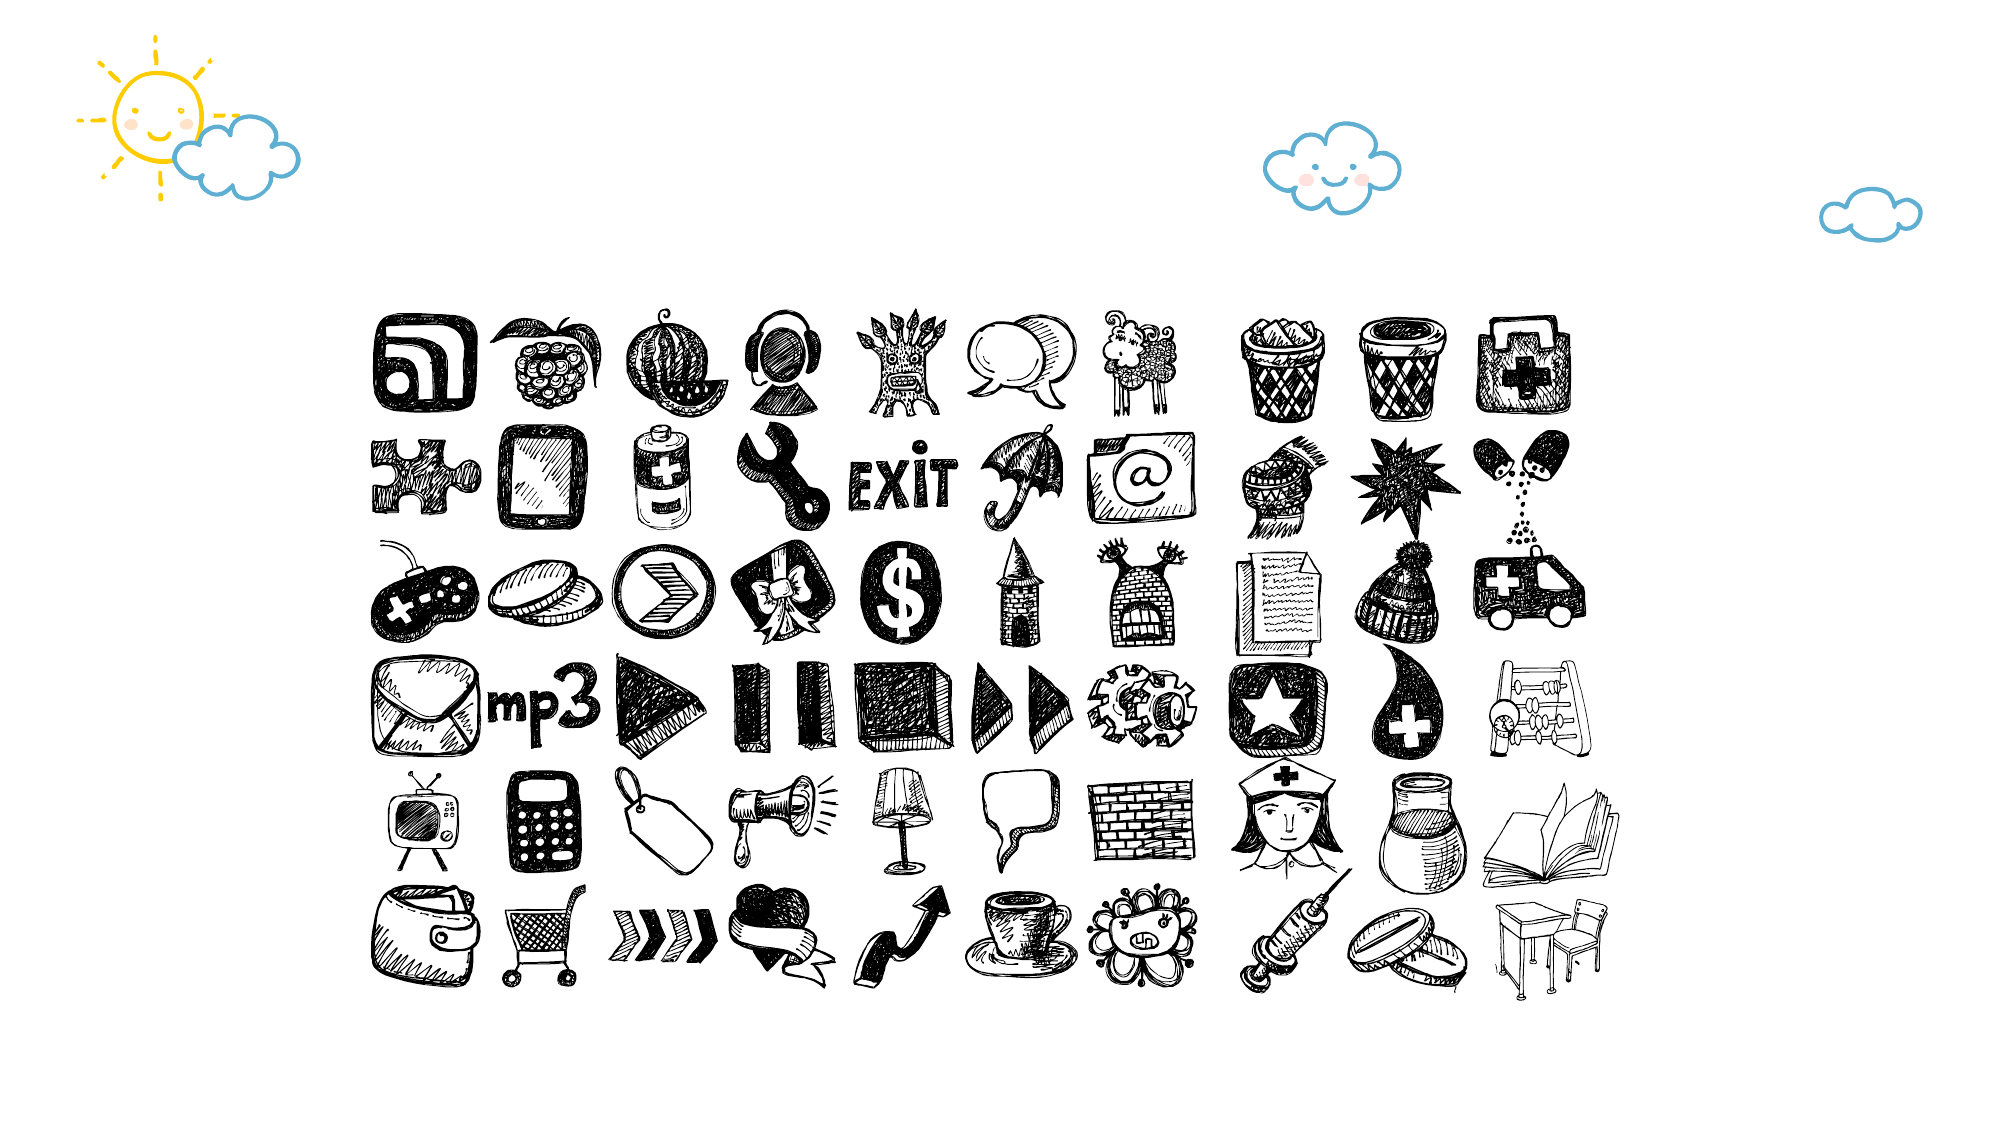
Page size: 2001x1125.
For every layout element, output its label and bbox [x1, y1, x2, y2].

text_box [796, 781, 809, 789]
text_box [1158, 912, 1173, 929]
text_box [1350, 436, 1462, 541]
text_box [1262, 557, 1302, 563]
text_box [1228, 662, 1328, 756]
text_box [463, 916, 471, 922]
text_box [497, 424, 588, 530]
text_box [1102, 310, 1177, 417]
text_box [1231, 756, 1344, 880]
text_box [1370, 320, 1435, 340]
text_box [1006, 358, 1039, 382]
text_box [432, 915, 444, 919]
text_box [633, 424, 692, 531]
text_box [885, 351, 899, 373]
text_box [608, 910, 641, 962]
text_box [686, 909, 718, 964]
text_box [1489, 660, 1592, 758]
text_box [1347, 907, 1468, 987]
text_box [1264, 619, 1313, 626]
text_box [1473, 430, 1570, 545]
text_box [820, 811, 837, 818]
text_box [514, 341, 588, 410]
text_box [634, 909, 667, 962]
text_box [1359, 316, 1447, 422]
text_box [1112, 449, 1172, 507]
text_box [1344, 868, 1353, 878]
text_box [370, 539, 480, 643]
text_box [981, 769, 1060, 874]
text_box [929, 458, 959, 507]
text_box [663, 954, 678, 960]
text_box [1086, 431, 1197, 524]
text_box [434, 931, 449, 944]
text_box [750, 382, 819, 417]
text_box [1262, 599, 1314, 606]
text_box [913, 459, 928, 508]
text_box [856, 308, 947, 418]
text_box [487, 691, 527, 723]
text_box [893, 567, 900, 586]
text_box [820, 800, 839, 806]
text_box [730, 539, 836, 645]
text_box [965, 891, 1078, 979]
text_box [1128, 338, 1139, 347]
text_box [1173, 706, 1182, 721]
text_box [1087, 778, 1196, 861]
text_box [616, 652, 707, 760]
text_box [818, 788, 838, 794]
text_box [440, 830, 453, 842]
text_box [489, 317, 602, 388]
text_box [1265, 627, 1313, 633]
text_box [736, 421, 830, 531]
picture [76, 33, 1924, 244]
text_box [454, 702, 474, 735]
text_box [1119, 919, 1130, 930]
text_box [1112, 703, 1122, 716]
text_box [370, 438, 482, 516]
text_box [884, 368, 924, 396]
text_box [1262, 570, 1298, 578]
text_box [873, 460, 910, 510]
text_box [395, 800, 441, 842]
text_box [1273, 576, 1313, 584]
text_box [1262, 578, 1269, 584]
text_box [1153, 724, 1164, 732]
text_box [387, 770, 460, 872]
text_box [626, 308, 729, 418]
text_box [550, 376, 562, 387]
text_box [1028, 665, 1074, 755]
text_box [1087, 664, 1198, 748]
text_box [737, 846, 746, 862]
text_box [1427, 329, 1441, 340]
text_box [638, 562, 699, 623]
text_box [800, 789, 810, 798]
text_box [1240, 318, 1325, 424]
text_box [1235, 551, 1322, 658]
text_box [728, 775, 816, 869]
text_box [660, 908, 693, 963]
text_box [372, 313, 478, 413]
text_box [514, 481, 526, 495]
text_box [1148, 694, 1156, 712]
text_box [1262, 584, 1314, 590]
text_box [1262, 591, 1314, 598]
text_box [1554, 334, 1561, 348]
text_box [1134, 332, 1142, 340]
text_box [488, 559, 604, 627]
text_box [1473, 545, 1587, 631]
text_box [611, 544, 717, 640]
text_box [906, 604, 912, 618]
text_box [1115, 333, 1127, 342]
text_box [728, 883, 836, 989]
text_box [1241, 435, 1329, 540]
text_box [853, 885, 951, 989]
text_box [1264, 613, 1314, 619]
text_box [980, 424, 1063, 532]
text_box [1482, 782, 1620, 888]
text_box [777, 608, 782, 617]
text_box [1096, 537, 1188, 648]
text_box [744, 309, 822, 387]
text_box [988, 947, 1019, 965]
text_box [876, 800, 883, 807]
text_box [1378, 772, 1468, 895]
text_box [1116, 330, 1126, 334]
text_box [853, 661, 955, 753]
text_box [1263, 606, 1314, 612]
text_box [371, 884, 481, 988]
text_box [506, 770, 582, 874]
text_box [529, 690, 559, 749]
text_box [760, 327, 806, 383]
text_box [1129, 931, 1160, 950]
text_box [975, 336, 995, 373]
text_box [517, 569, 528, 587]
text_box [1115, 683, 1128, 702]
text_box [912, 439, 928, 455]
text_box [994, 894, 1046, 906]
text_box [995, 537, 1045, 648]
text_box [1495, 899, 1608, 1001]
text_box [848, 461, 872, 512]
text_box [1509, 374, 1522, 392]
text_box [1371, 643, 1444, 760]
text_box [568, 354, 578, 363]
text_box [813, 827, 828, 835]
text_box [553, 662, 601, 729]
text_box [614, 766, 714, 876]
text_box [370, 654, 482, 758]
text_box [651, 498, 682, 515]
text_box [817, 775, 834, 788]
text_box [1240, 880, 1342, 994]
text_box [796, 661, 837, 751]
text_box [549, 563, 559, 578]
text_box [543, 564, 554, 579]
text_box [1354, 540, 1439, 644]
text_box [447, 917, 460, 921]
text_box [1086, 882, 1198, 988]
text_box [785, 615, 791, 632]
text_box [502, 883, 586, 988]
text_box [860, 540, 942, 645]
text_box [872, 767, 934, 876]
text_box [731, 662, 771, 754]
text_box [1475, 315, 1572, 415]
text_box [816, 820, 832, 827]
text_box [967, 314, 1077, 410]
text_box [971, 662, 1013, 755]
text_box [880, 352, 886, 359]
